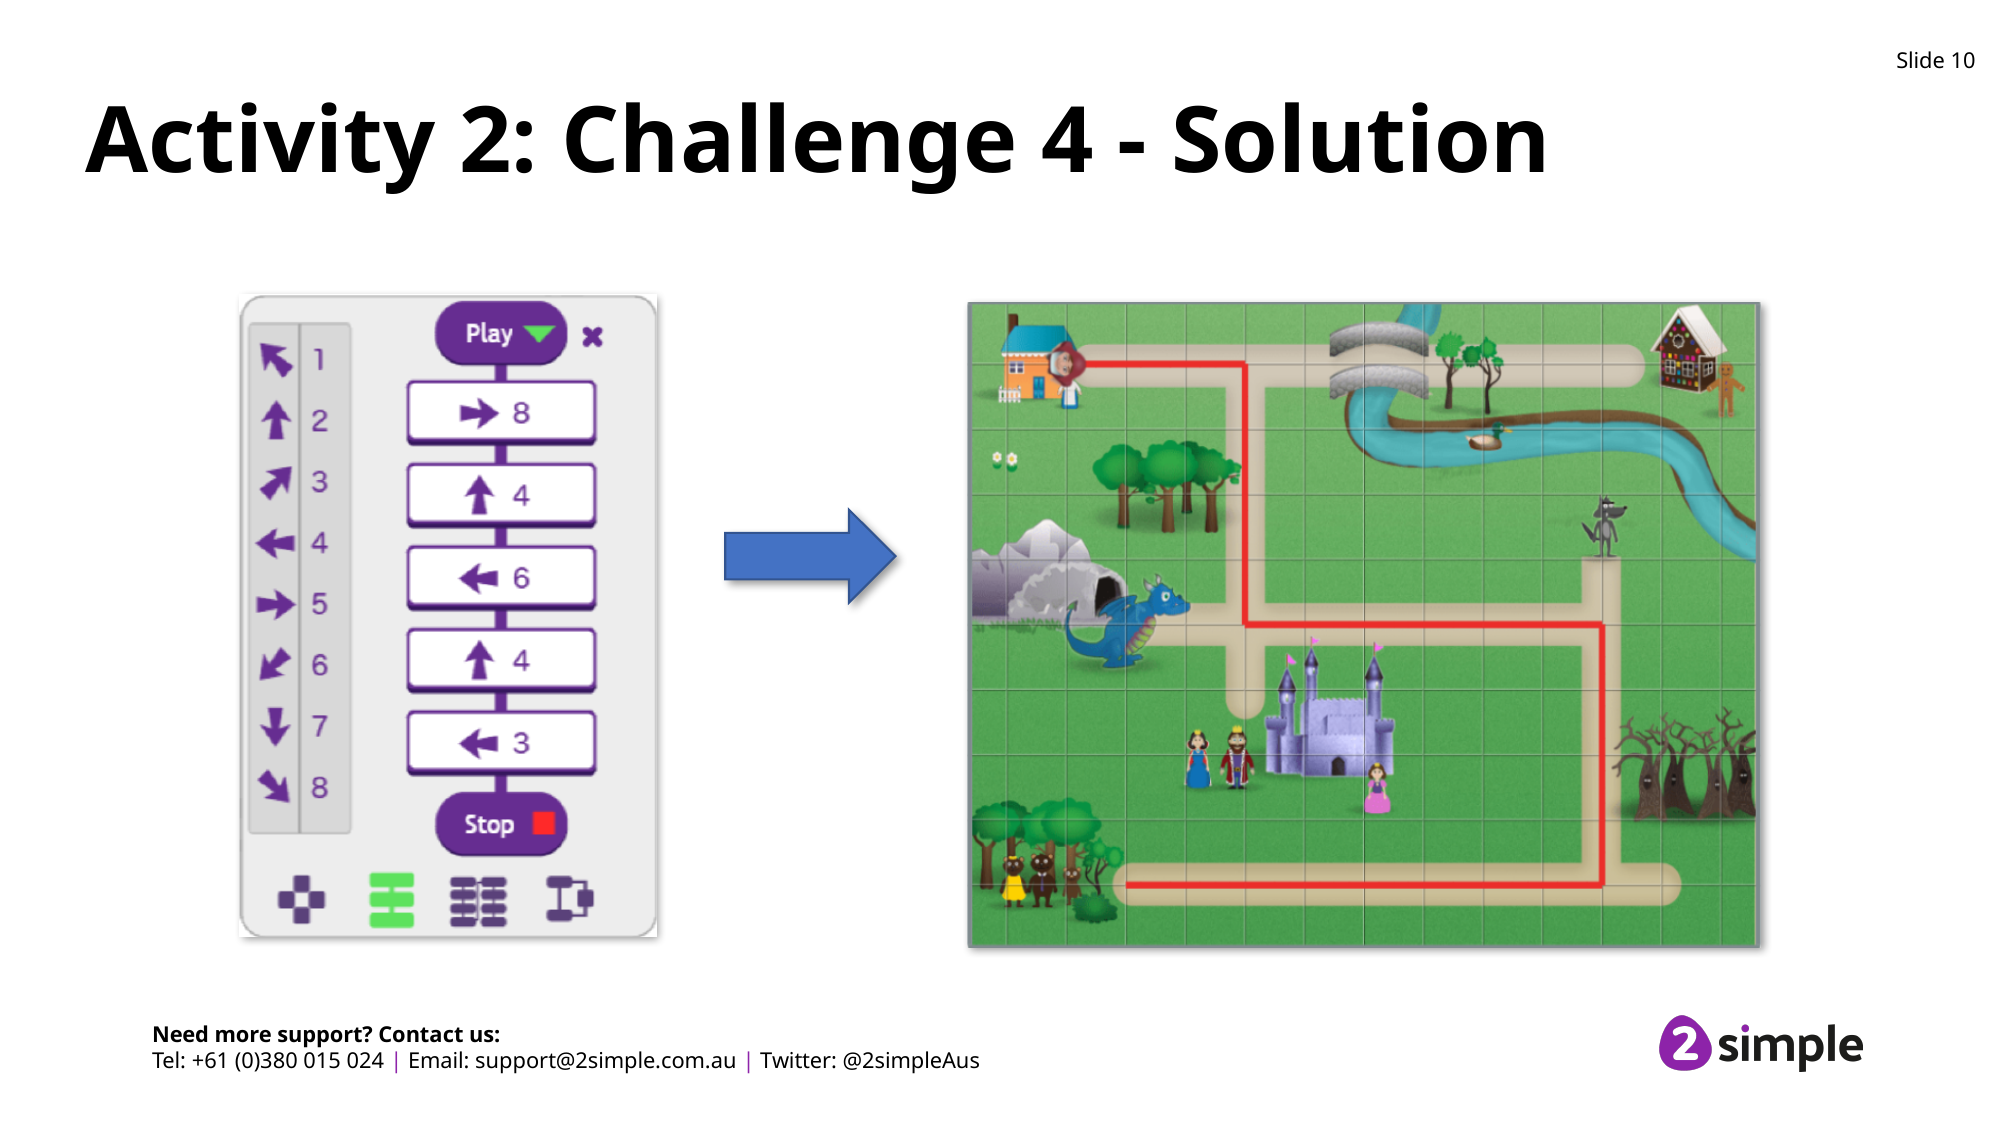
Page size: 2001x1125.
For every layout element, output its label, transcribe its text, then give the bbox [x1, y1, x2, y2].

text_box Activity 2: Challenge 4 - Solution [70, 73, 1593, 199]
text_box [238, 294, 1761, 947]
picture [1659, 1015, 1863, 1073]
text_box Slide 10 [1881, 39, 1995, 81]
text_box Need more support? Contact us: Tel: +61 (0)380 015 024 | Email: support@2simple.com.au | Twitter: @2simpleAus [137, 1013, 1863, 1081]
